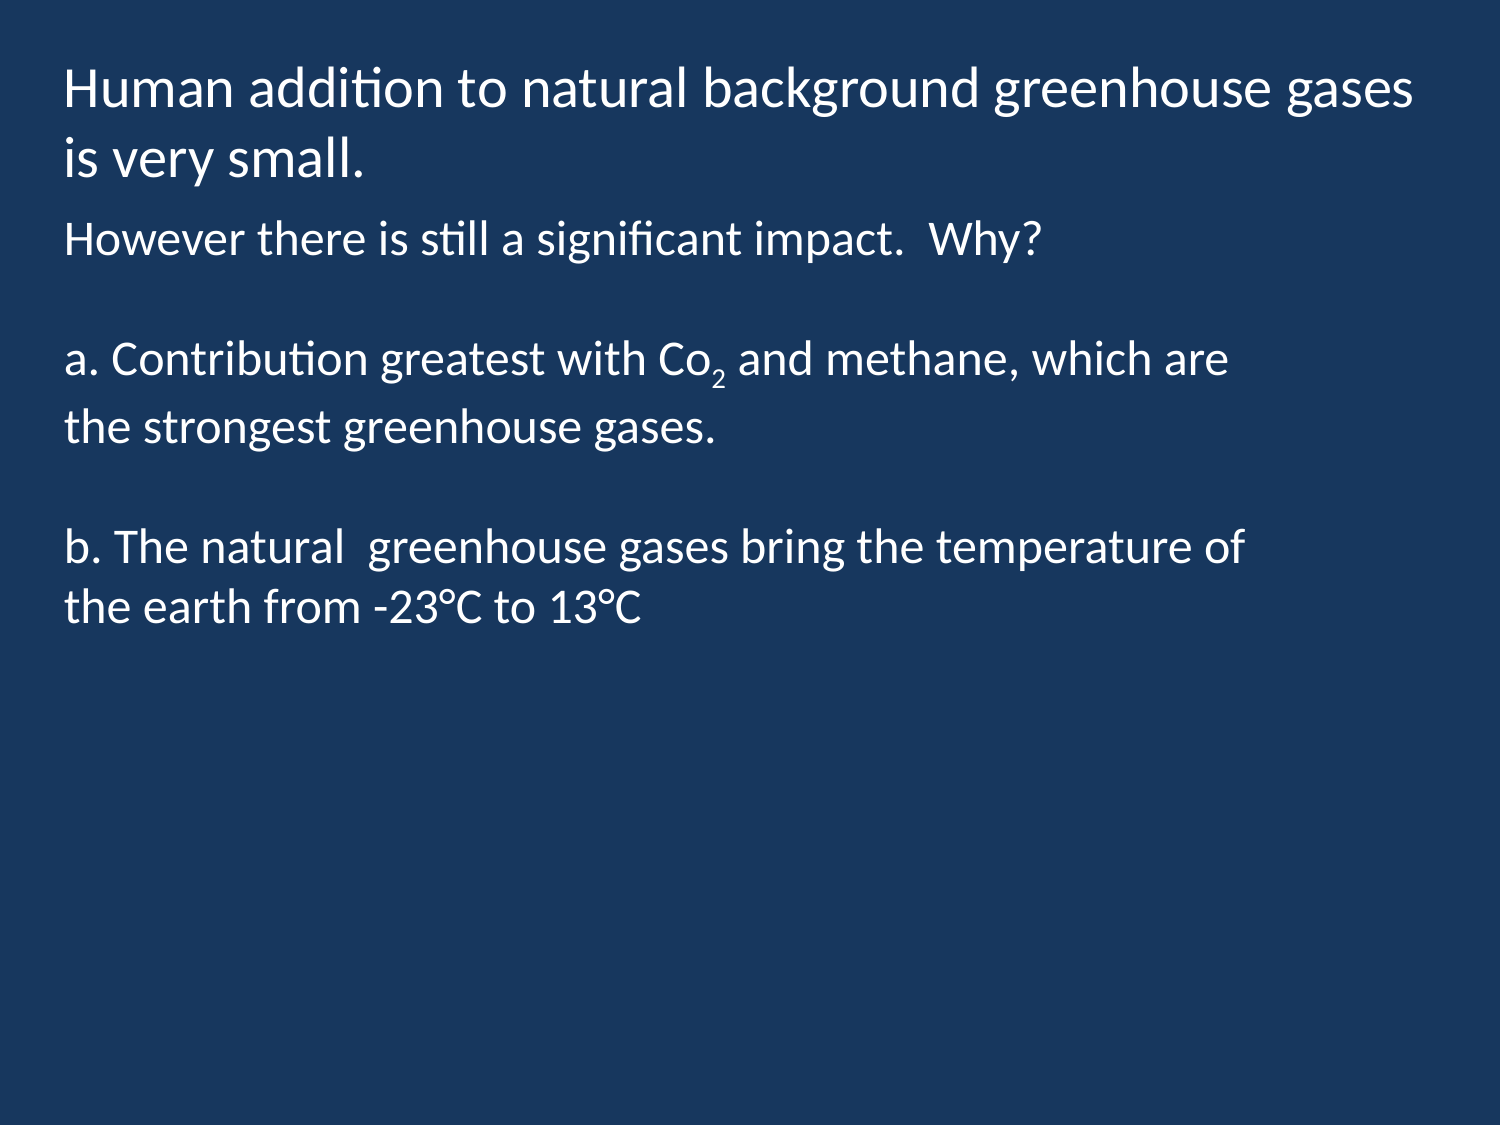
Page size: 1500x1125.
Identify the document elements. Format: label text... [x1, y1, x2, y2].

text_box However there is still a significant impact. Why? a. Contribution greatest with Co2 and methane, which are the strongest greenhouse gases. b. The natural greenhouse gases bring the temperature of the earth from -23°C to 13°C [49, 198, 1280, 642]
text_box Human addition to natural background greenhouse gases is very small. [49, 41, 1437, 197]
